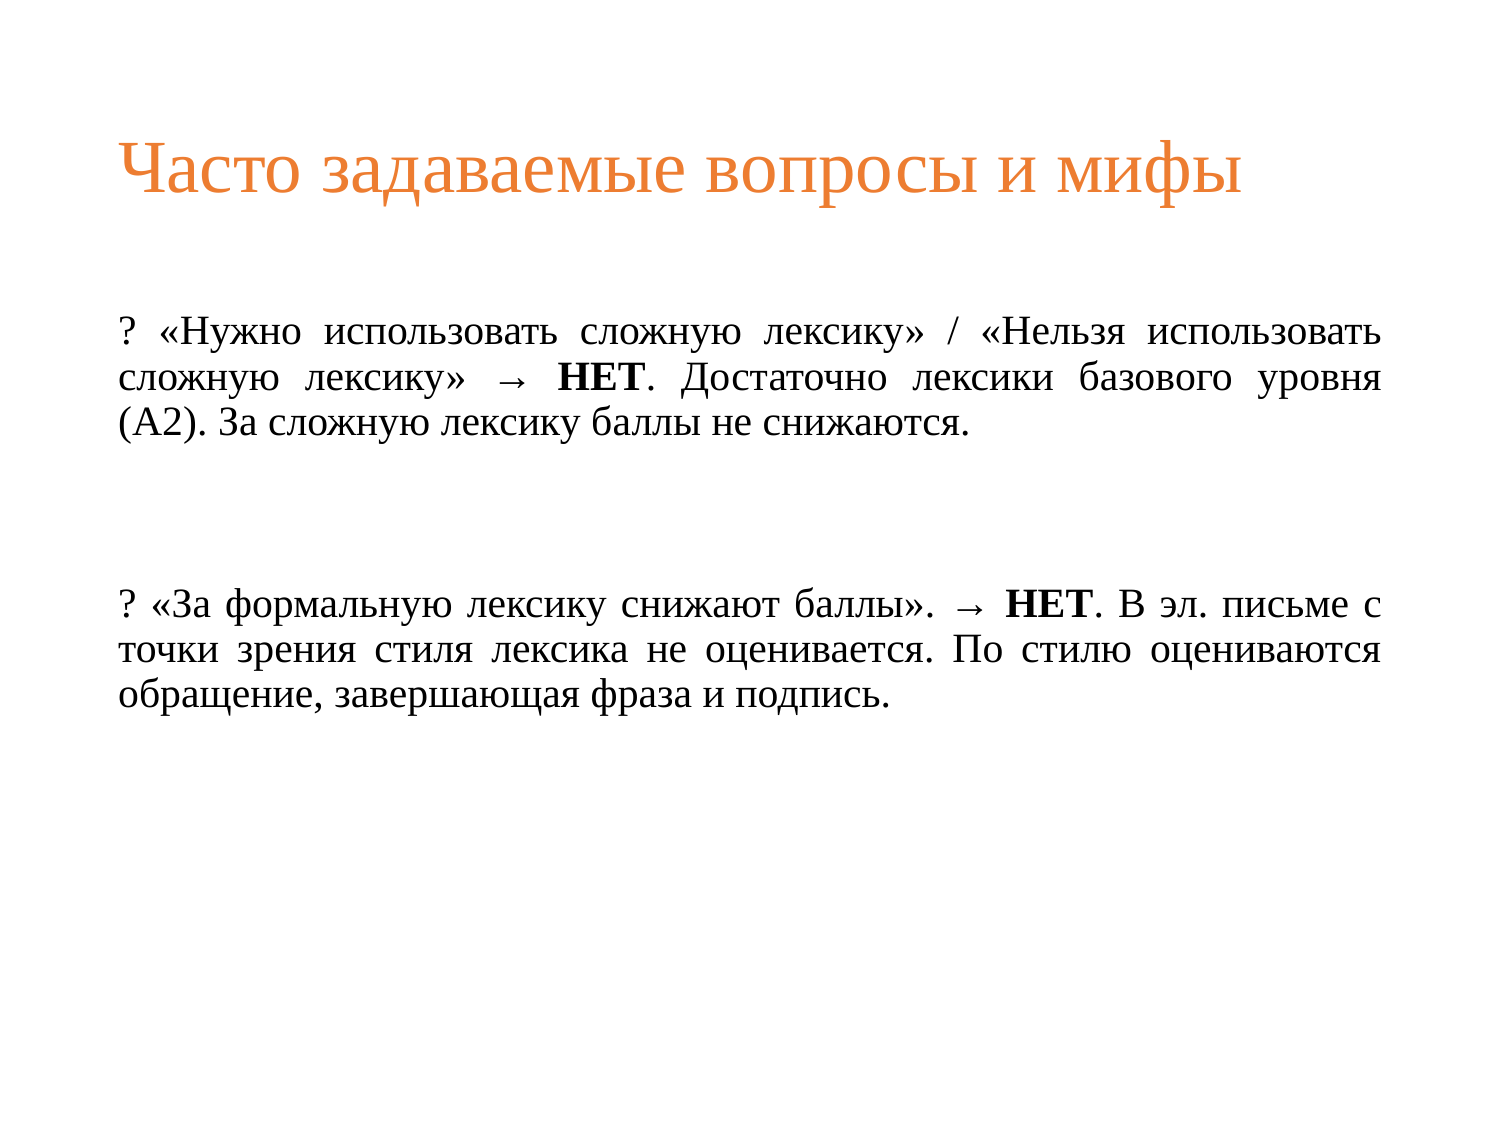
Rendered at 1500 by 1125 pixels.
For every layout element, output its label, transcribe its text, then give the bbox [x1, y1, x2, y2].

list ? «Нужно использовать сложную лексику» / «Нельзя использовать сложную лексику» → НЕТ. Достаточно лексики базового уровня (А2). За сложную лексику баллы не снижаются. ? «За формальную лексику снижают баллы». → НЕТ. В эл. письме с точки зрения стиля лексика не оценивается. По стилю оцениваются обращение, завершающая фраза и подпись. [103, 299, 1397, 1014]
title Часто задаваемые вопросы и мифы [103, 59, 1397, 278]
